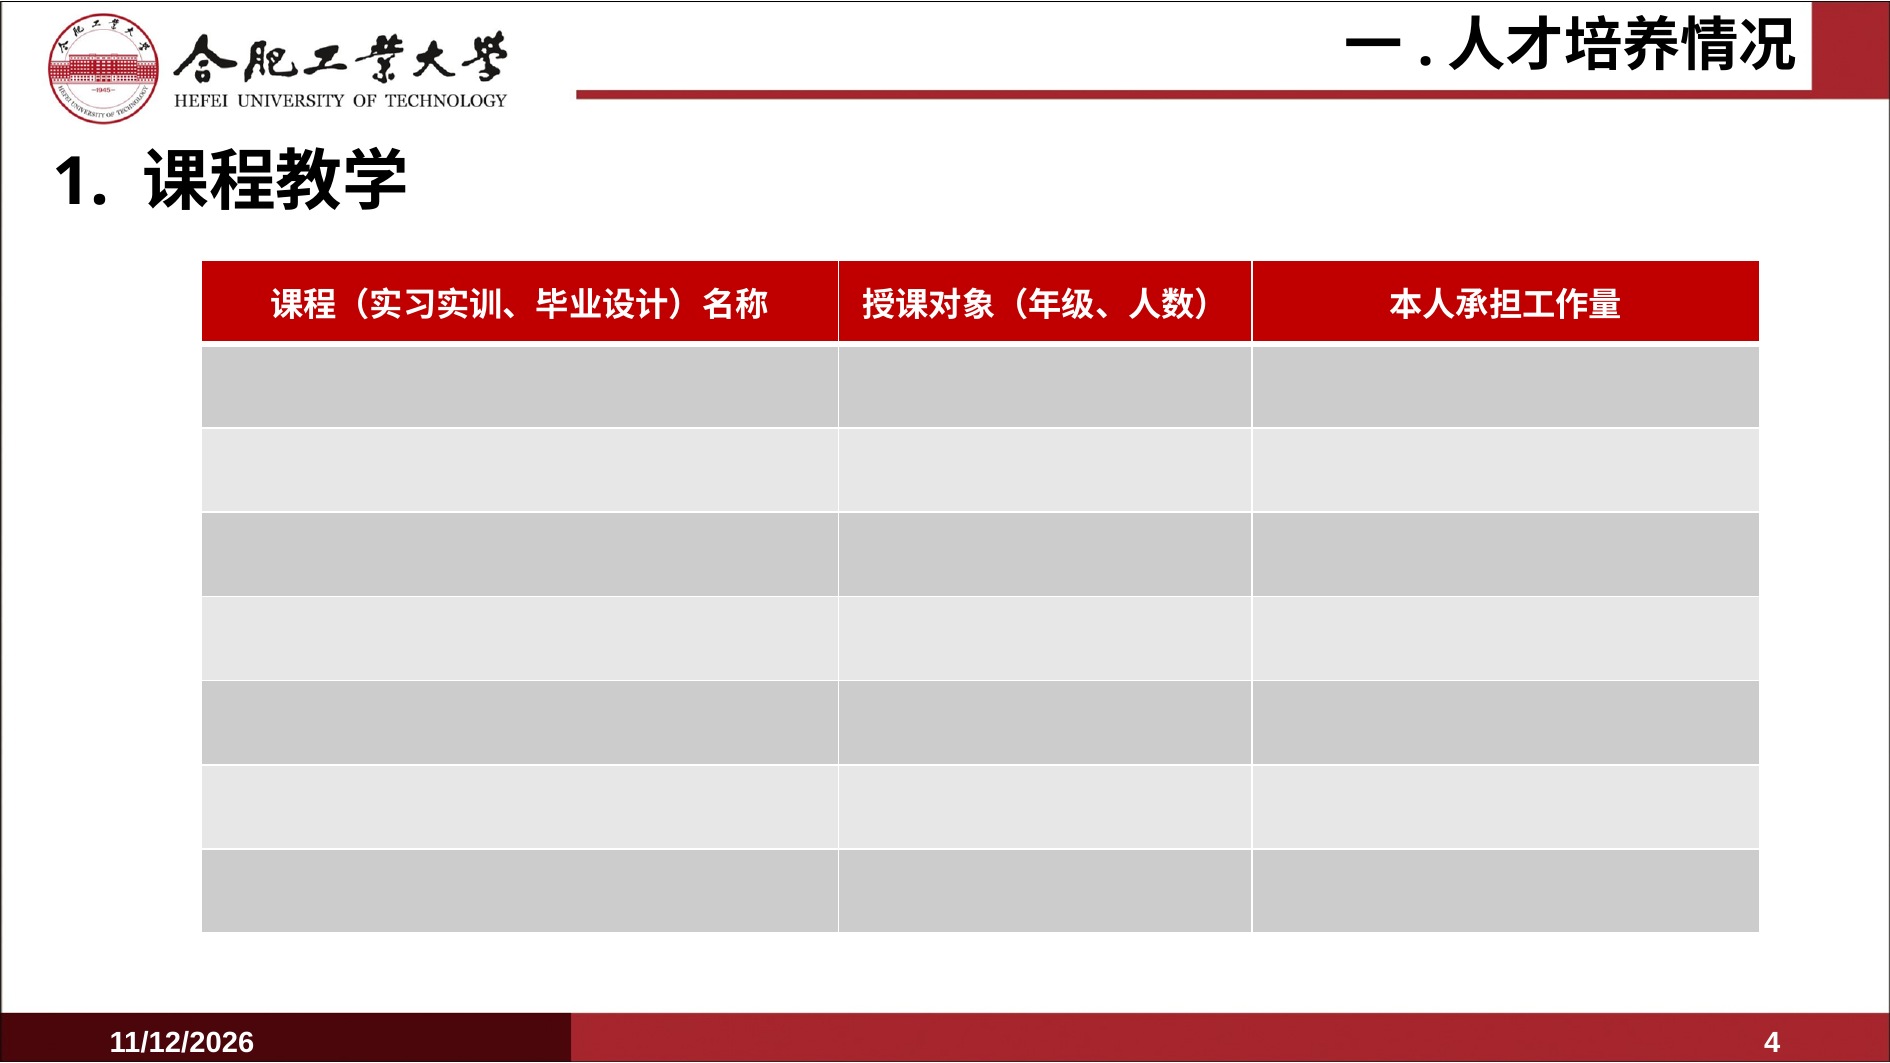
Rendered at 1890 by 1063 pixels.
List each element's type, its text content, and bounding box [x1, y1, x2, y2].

table_cell [839, 597, 1251, 680]
table_cell [1253, 766, 1759, 848]
table_cell [1253, 850, 1759, 932]
table_header 授课对象（年级、人数） [839, 261, 1251, 341]
table_cell [839, 429, 1251, 511]
table_cell [202, 513, 838, 596]
table_cell [839, 766, 1251, 848]
table_cell [1253, 513, 1759, 596]
table_cell [202, 681, 838, 764]
table_cell [202, 766, 838, 848]
table_cell [202, 597, 838, 680]
table_cell [1253, 681, 1759, 764]
table_cell [839, 513, 1251, 596]
table_header 课程（实习实训、毕业设计）名称 [202, 261, 838, 341]
table_cell [202, 850, 838, 932]
table_cell [839, 681, 1251, 764]
title 一.人才培养情况 [587, 0, 1813, 95]
table_cell [202, 429, 838, 511]
table_cell [839, 850, 1251, 932]
table_cell [839, 347, 1251, 427]
list 1. 课程教学 [37, 129, 1838, 981]
table_cell [1253, 597, 1759, 680]
table_cell [1253, 347, 1759, 427]
table_header 本人承担工作量 [1253, 261, 1759, 341]
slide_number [94, 1015, 536, 1063]
picture [0, 1, 1890, 1062]
table_cell [202, 347, 838, 427]
table_cell [1253, 429, 1759, 511]
slide_number 3 [1354, 1015, 1796, 1063]
